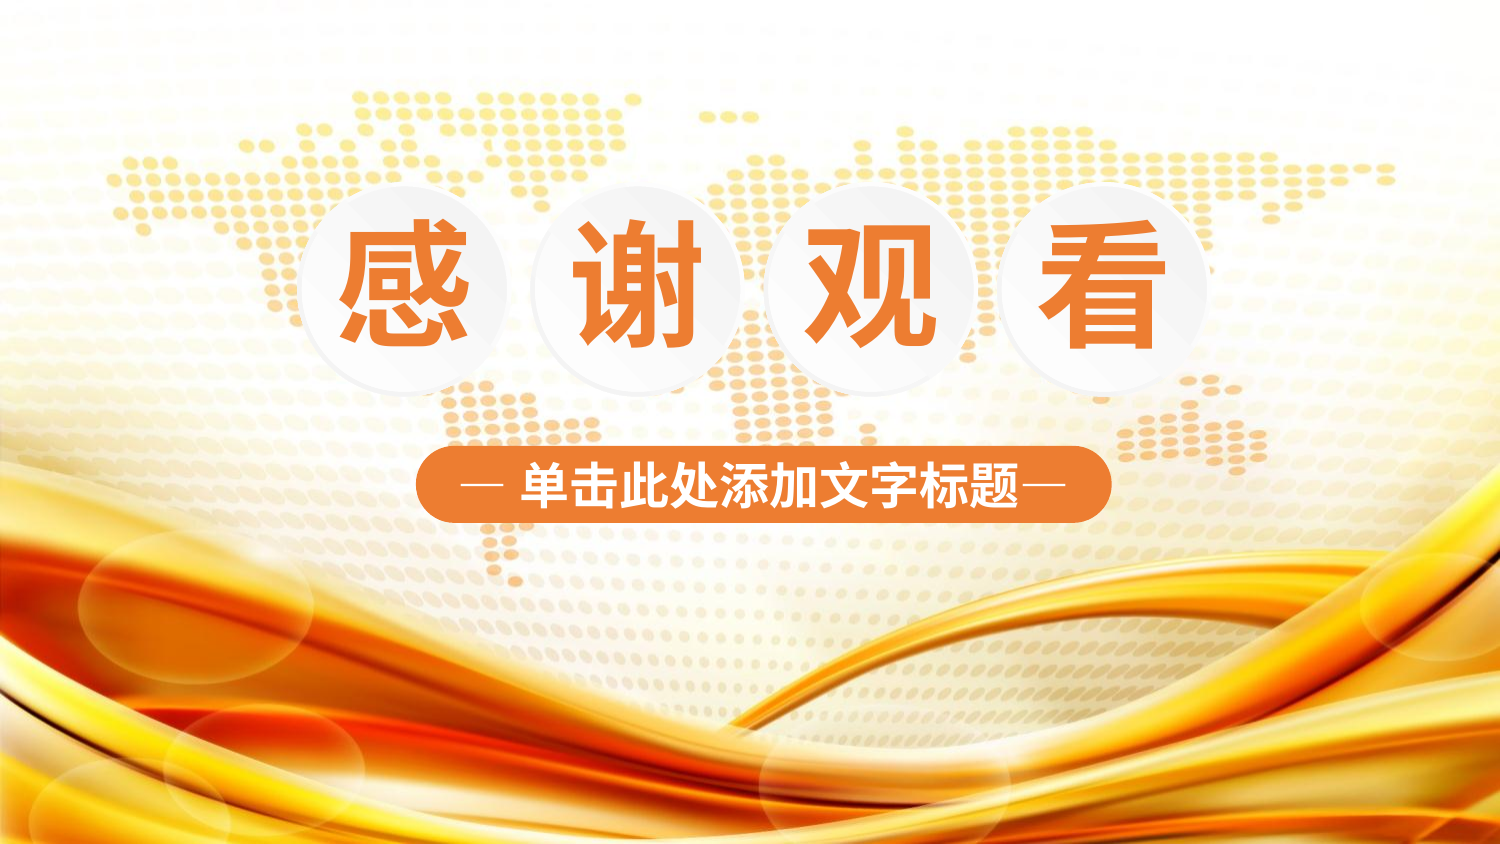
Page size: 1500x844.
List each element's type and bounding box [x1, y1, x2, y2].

picture [0, 0, 1500, 844]
text_box [530, 182, 745, 397]
text_box [297, 182, 512, 397]
text_box [997, 182, 1212, 397]
text_box [763, 182, 979, 397]
